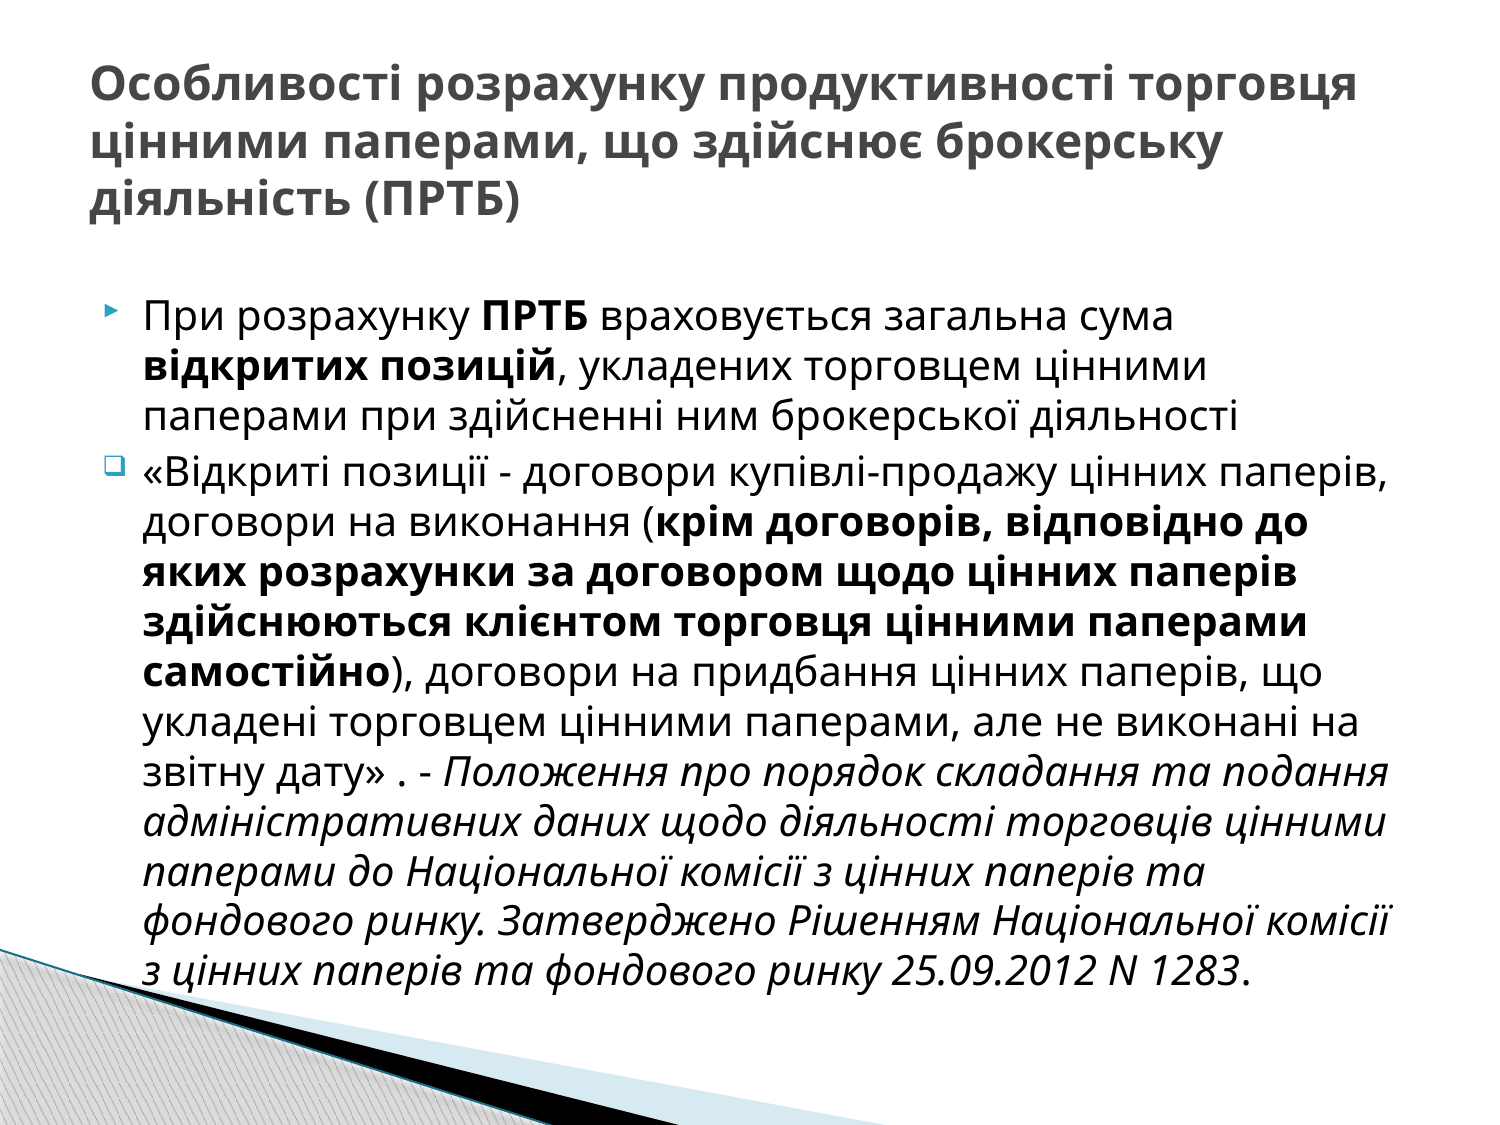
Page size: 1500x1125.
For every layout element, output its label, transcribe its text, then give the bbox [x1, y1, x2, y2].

list При розрахунку ПРТБ враховується загальна сума відкритих позицій, укладених торговцем цінними паперами при здійсненні ним брокерської діяльності «Відкриті позиції - договори купівлі-продажу цінних паперів, договори на виконання (крім договорів, відповідно до яких розрахунки за договором щодо цінних паперів здійснюються клієнтом торговця цінними паперами самостійно), договори на придбання цінних паперів, що укладені торговцем цінними паперами, але не виконані на звітну дату» . - Положення про порядок складання та подання адміністративних даних щодо діяльності торговців цінними паперами до Національної комісії з цінних паперів та фондового ринку. Затверджено Рішенням Національної комісії з цінних паперів та фондового ринку 25.09.2012 N 1283. [70, 281, 1421, 1024]
title Особливості розрахунку продуктивності торговця цінними паперами, що здійснює брокерську діяльність (ПРТБ) [75, 45, 1425, 233]
